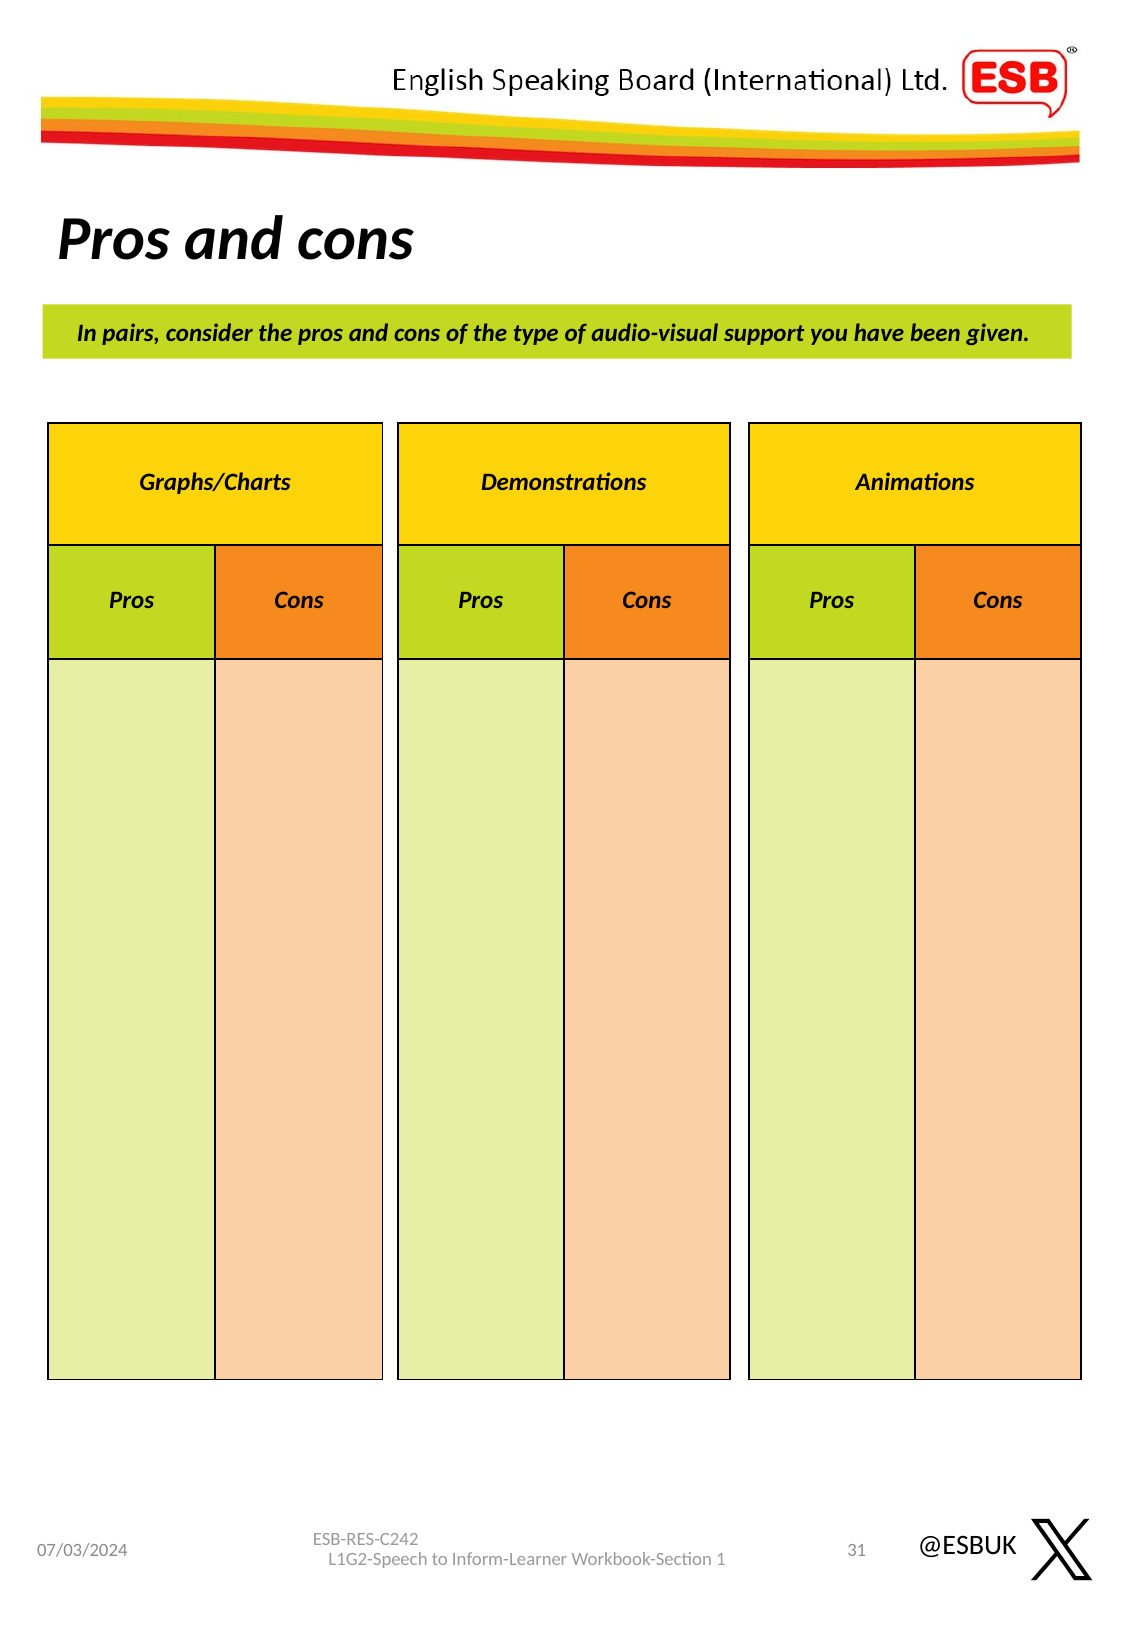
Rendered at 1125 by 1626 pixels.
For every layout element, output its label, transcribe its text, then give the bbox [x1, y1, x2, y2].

table_cell Cons [565, 546, 729, 658]
table_header Graphs/Charts [49, 424, 382, 544]
table_header Demonstrations [399, 424, 729, 544]
table_cell [916, 660, 1080, 1379]
table_cell Pros [399, 546, 563, 658]
footer ESB-RES-C242 L1G2-Speech to Inform-Learner Workbook-Section 1 [296, 1506, 697, 1593]
table_cell Cons [216, 546, 382, 658]
table_cell [750, 660, 914, 1379]
table_cell Pros [49, 546, 214, 658]
table_cell Cons [916, 546, 1080, 658]
picture [0, 1, 1125, 234]
table_cell [399, 660, 563, 1379]
text_box In pairs, consider the pros and cons of the type of audio-visual support you have been given. [42, 303, 1073, 360]
table_cell [565, 660, 729, 1379]
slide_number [22, 1506, 276, 1593]
table_header Animations [750, 424, 1080, 544]
table_cell Pros [750, 546, 914, 658]
slide_number 31 [697, 1506, 882, 1593]
table_cell [49, 660, 214, 1379]
table_cell [216, 660, 382, 1379]
picture [1022, 1506, 1103, 1593]
title Pros and cons [42, 198, 1014, 281]
